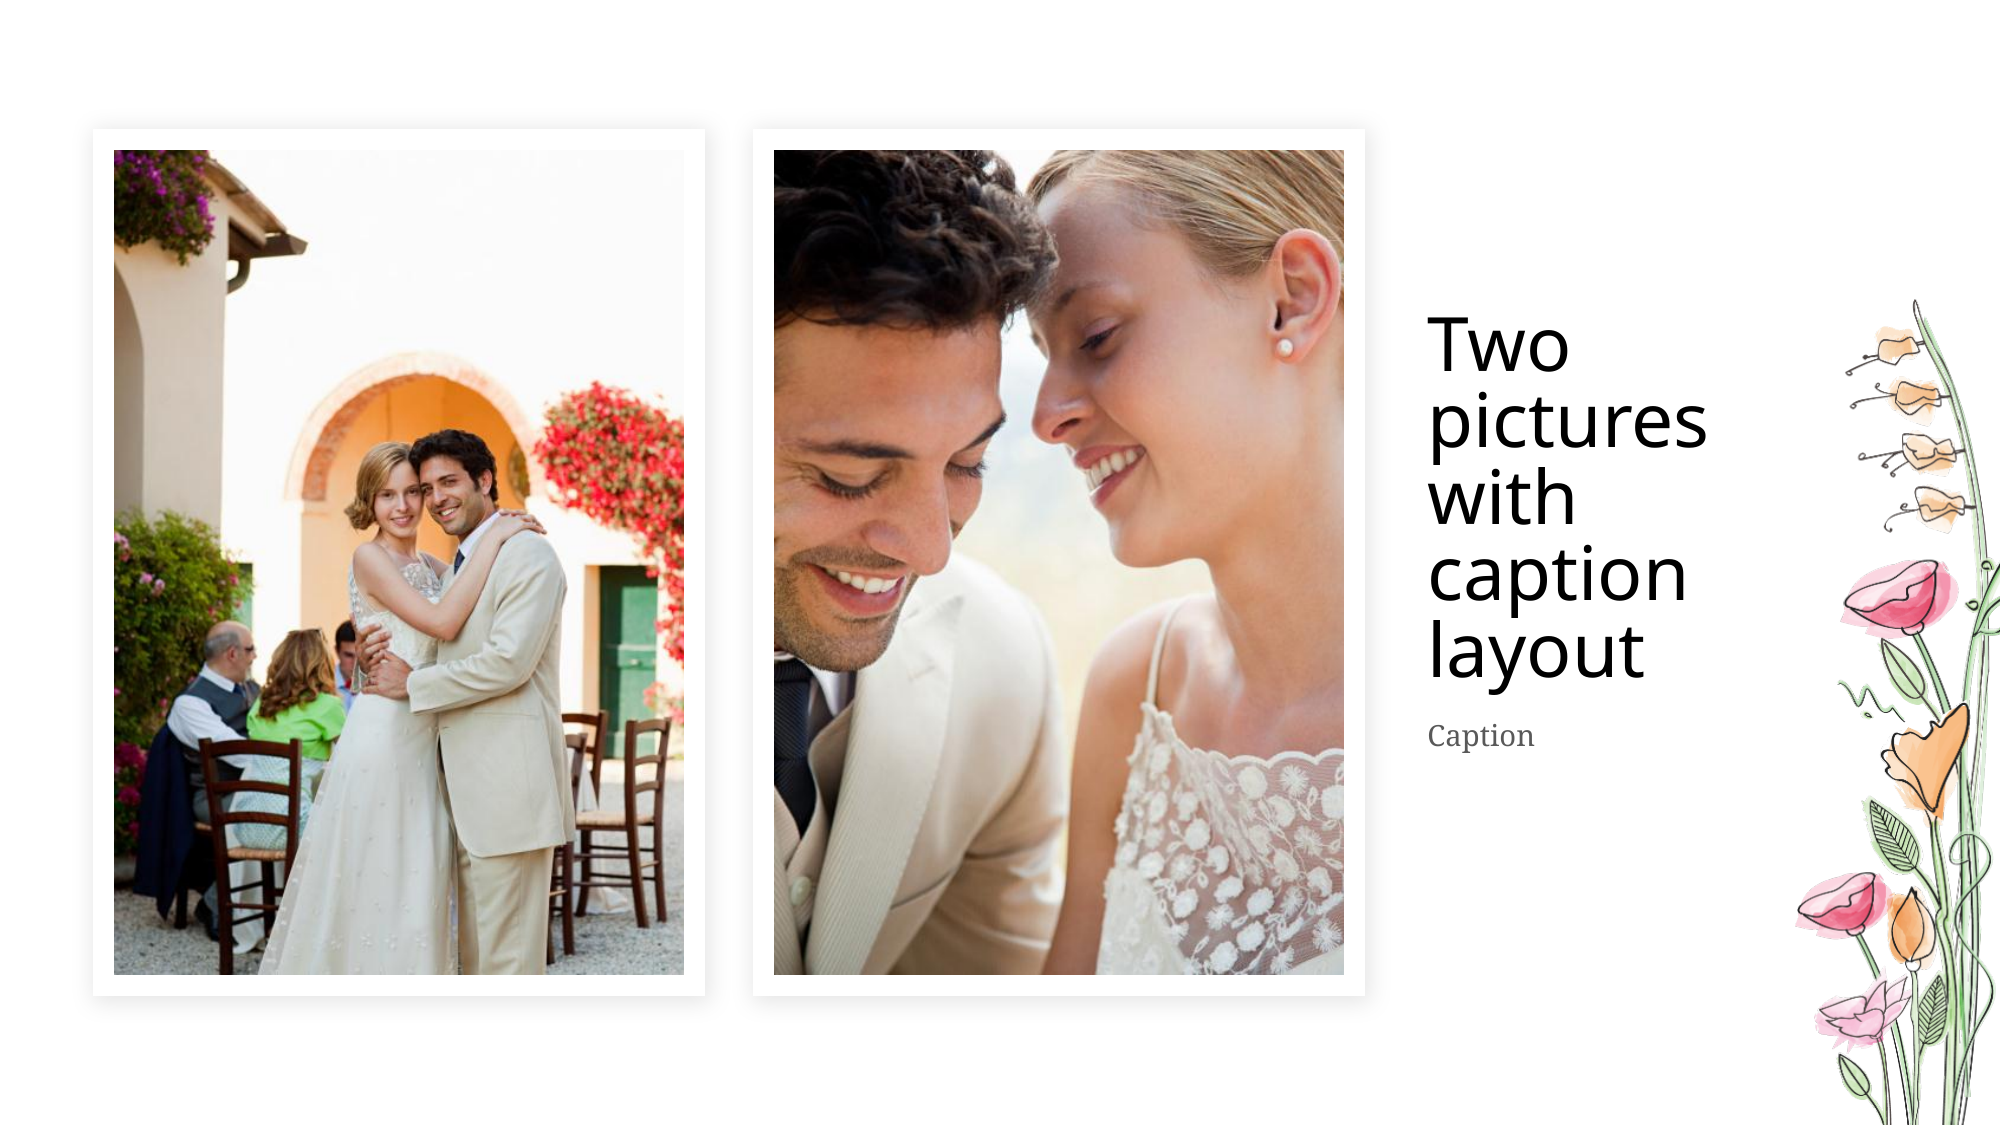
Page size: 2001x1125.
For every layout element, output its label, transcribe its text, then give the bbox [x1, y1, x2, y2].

list Caption [1412, 713, 1790, 994]
title Two pictures with caption layout [1412, 131, 1790, 700]
picture [114, 149, 685, 975]
picture [774, 149, 1345, 975]
picture [1795, 299, 2000, 1125]
